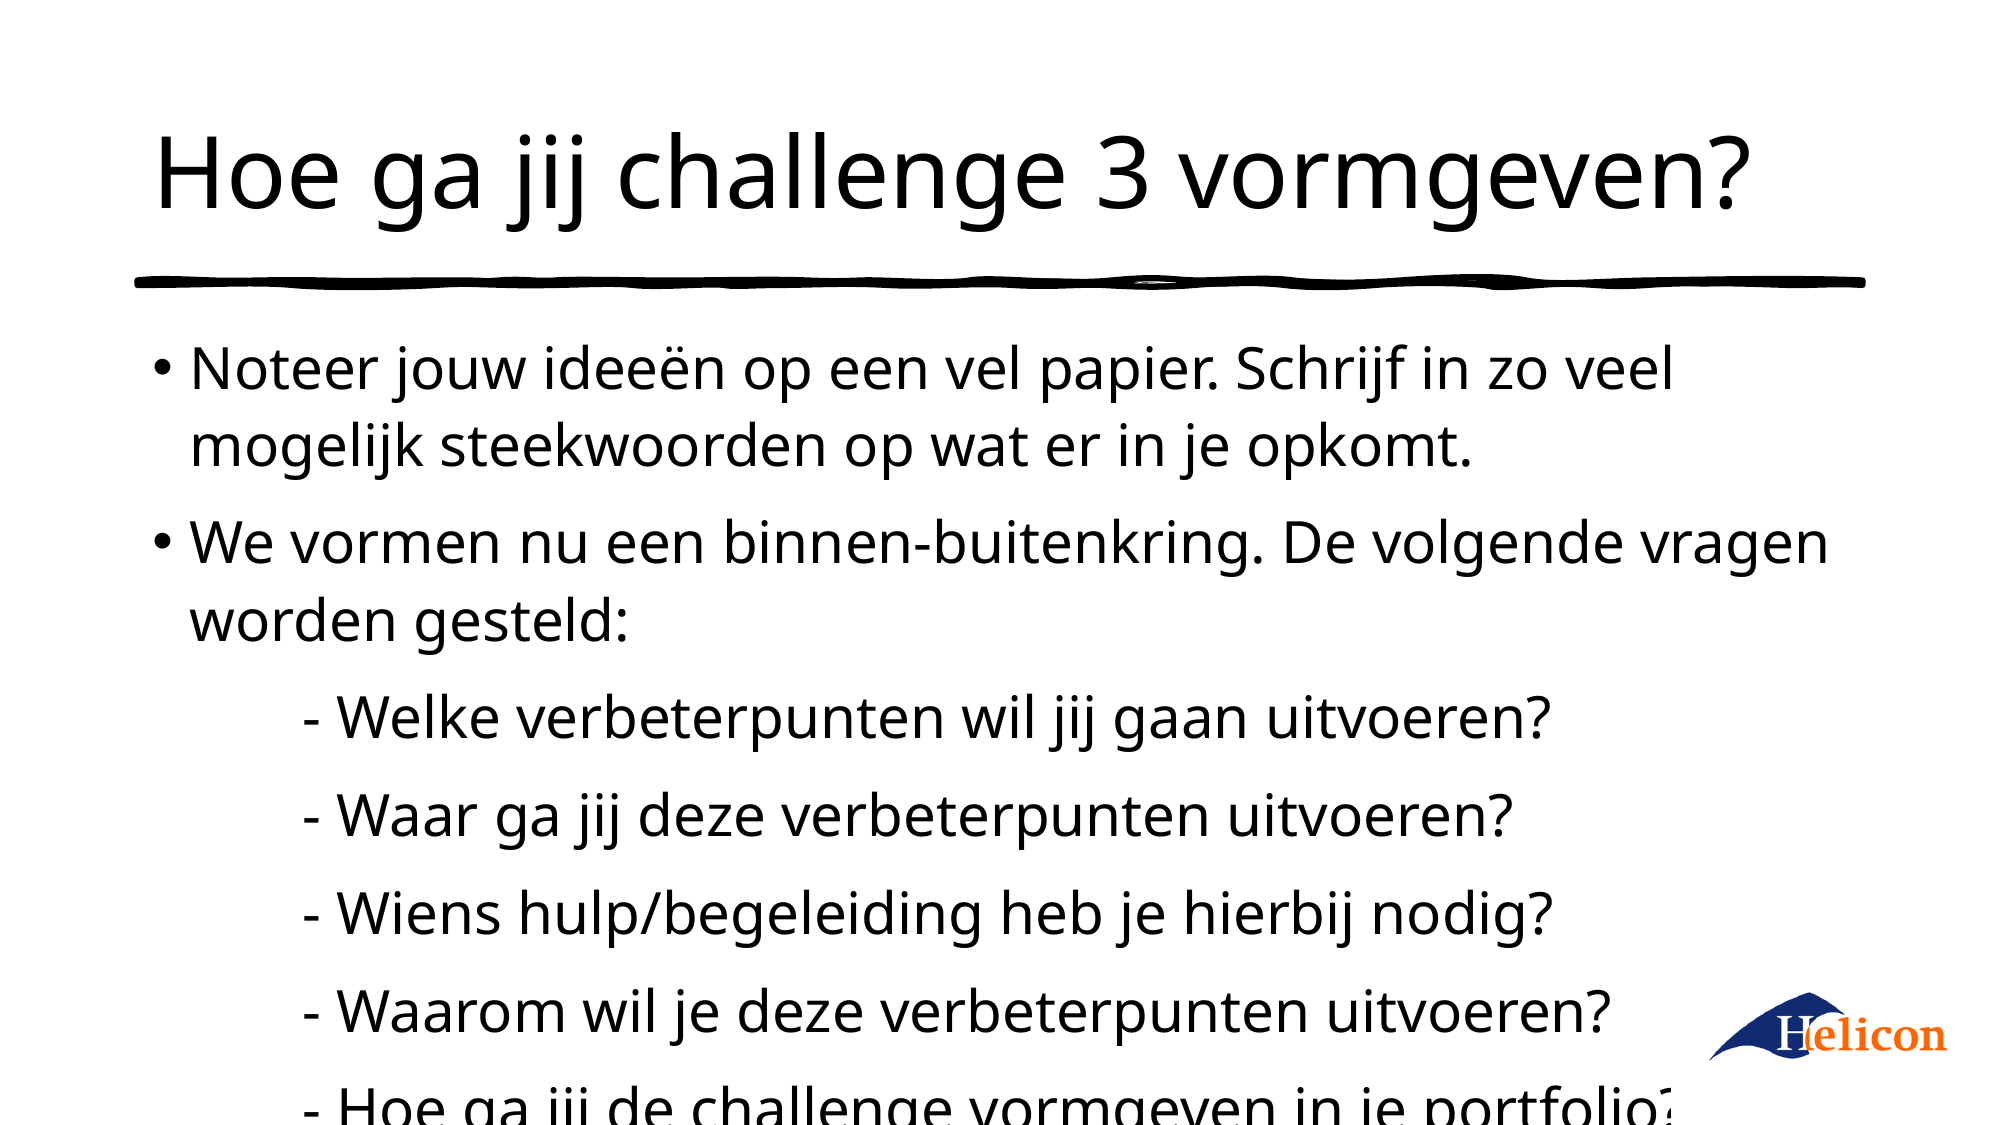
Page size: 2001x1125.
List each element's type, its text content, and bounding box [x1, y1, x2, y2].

list Noteer jouw ideeën op een vel papier. Schrijf in zo veel mogelijk steekwoorden op wat er in je opkomt. We vormen nu een binnen-buitenkring. De volgende vragen worden gesteld: - Welke verbeterpunten wil jij gaan uitvoeren? - Waar ga jij deze verbeterpunten uitvoeren? - Wiens hulp/begeleiding heb je hierbij nodig? - Waarom wil je deze verbeterpunten uitvoeren? - Hoe ga jij de challenge vormgeven in je portfolio? [137, 316, 1863, 1014]
picture [1671, 952, 2000, 1125]
title Hoe ga jij challenge 3 vormgeven? [137, 59, 1863, 278]
